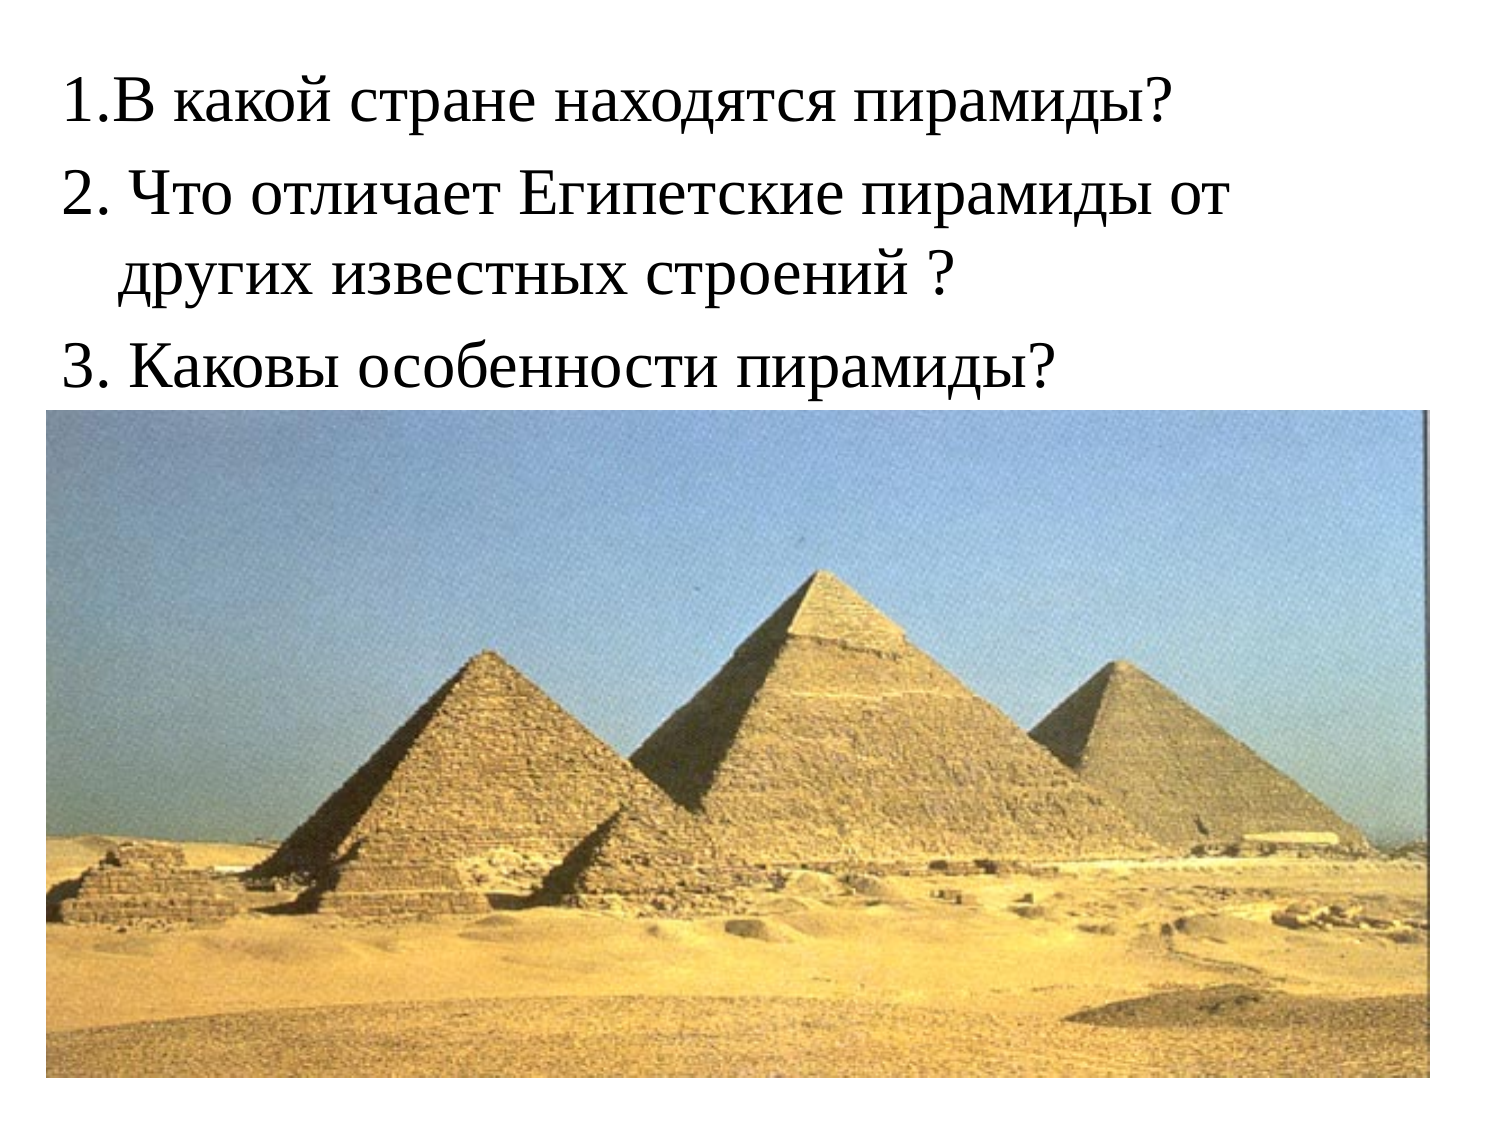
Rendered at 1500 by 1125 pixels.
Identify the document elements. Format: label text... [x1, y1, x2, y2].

list 1.В какой стране находятся пирамиды? 2. Что отличает Египетские пирамиды от других известных строений ? 3. Каковы особенности пирамиды? [46, 46, 1425, 409]
picture [46, 409, 1430, 1079]
